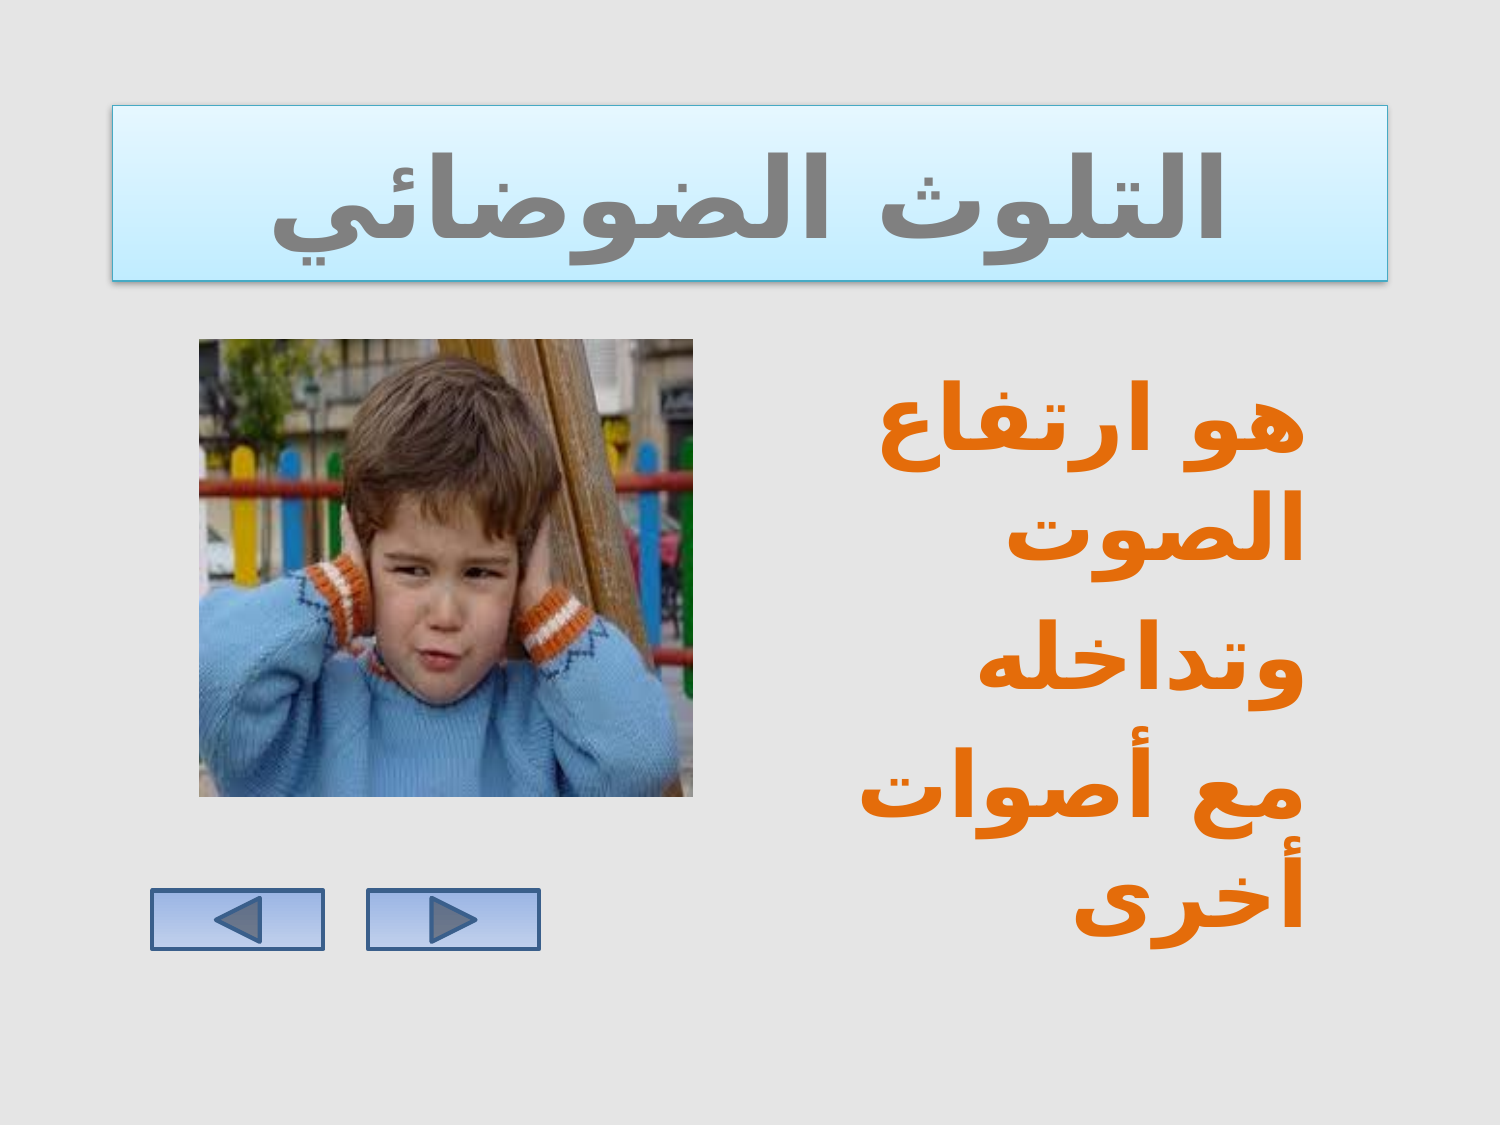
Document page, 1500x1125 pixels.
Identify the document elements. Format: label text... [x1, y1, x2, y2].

text_box [150, 888, 325, 951]
text_box [366, 888, 541, 951]
subtitle هو ارتفاع الصوت وتداخله مع أصوات أخرى [714, 351, 1325, 961]
title التلوث الضوضائي [112, 105, 1388, 282]
picture [198, 339, 694, 798]
